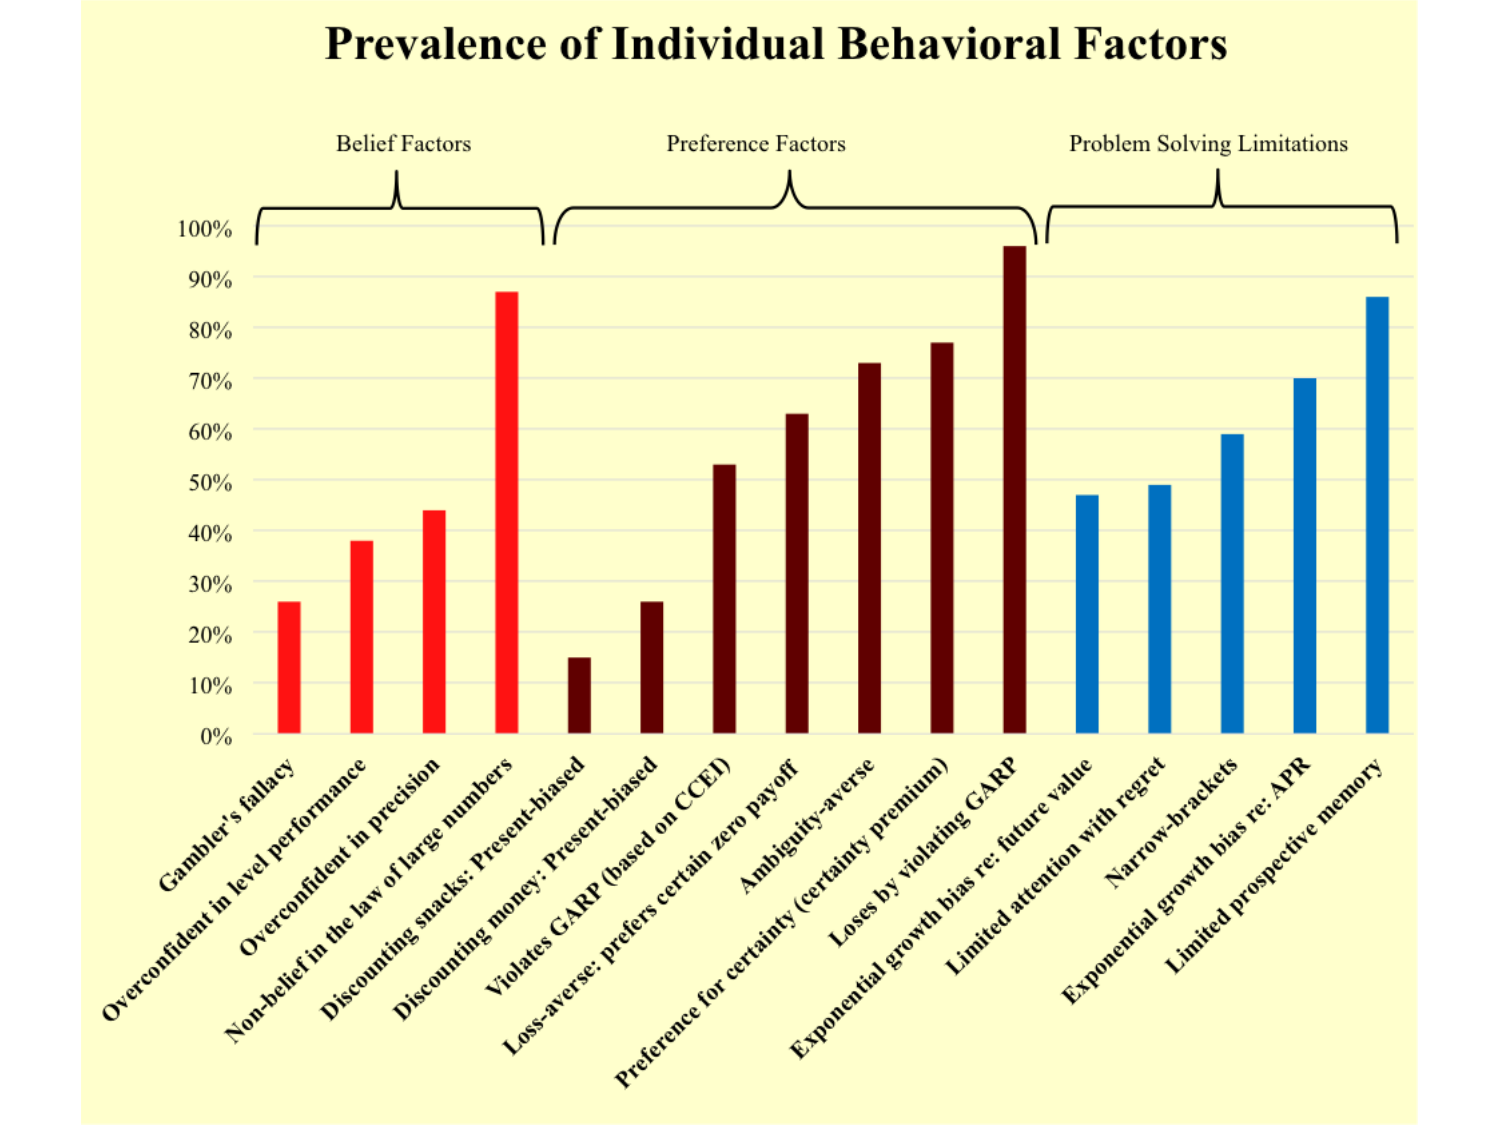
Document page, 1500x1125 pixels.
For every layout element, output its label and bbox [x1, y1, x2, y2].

picture [80, 0, 1418, 1125]
